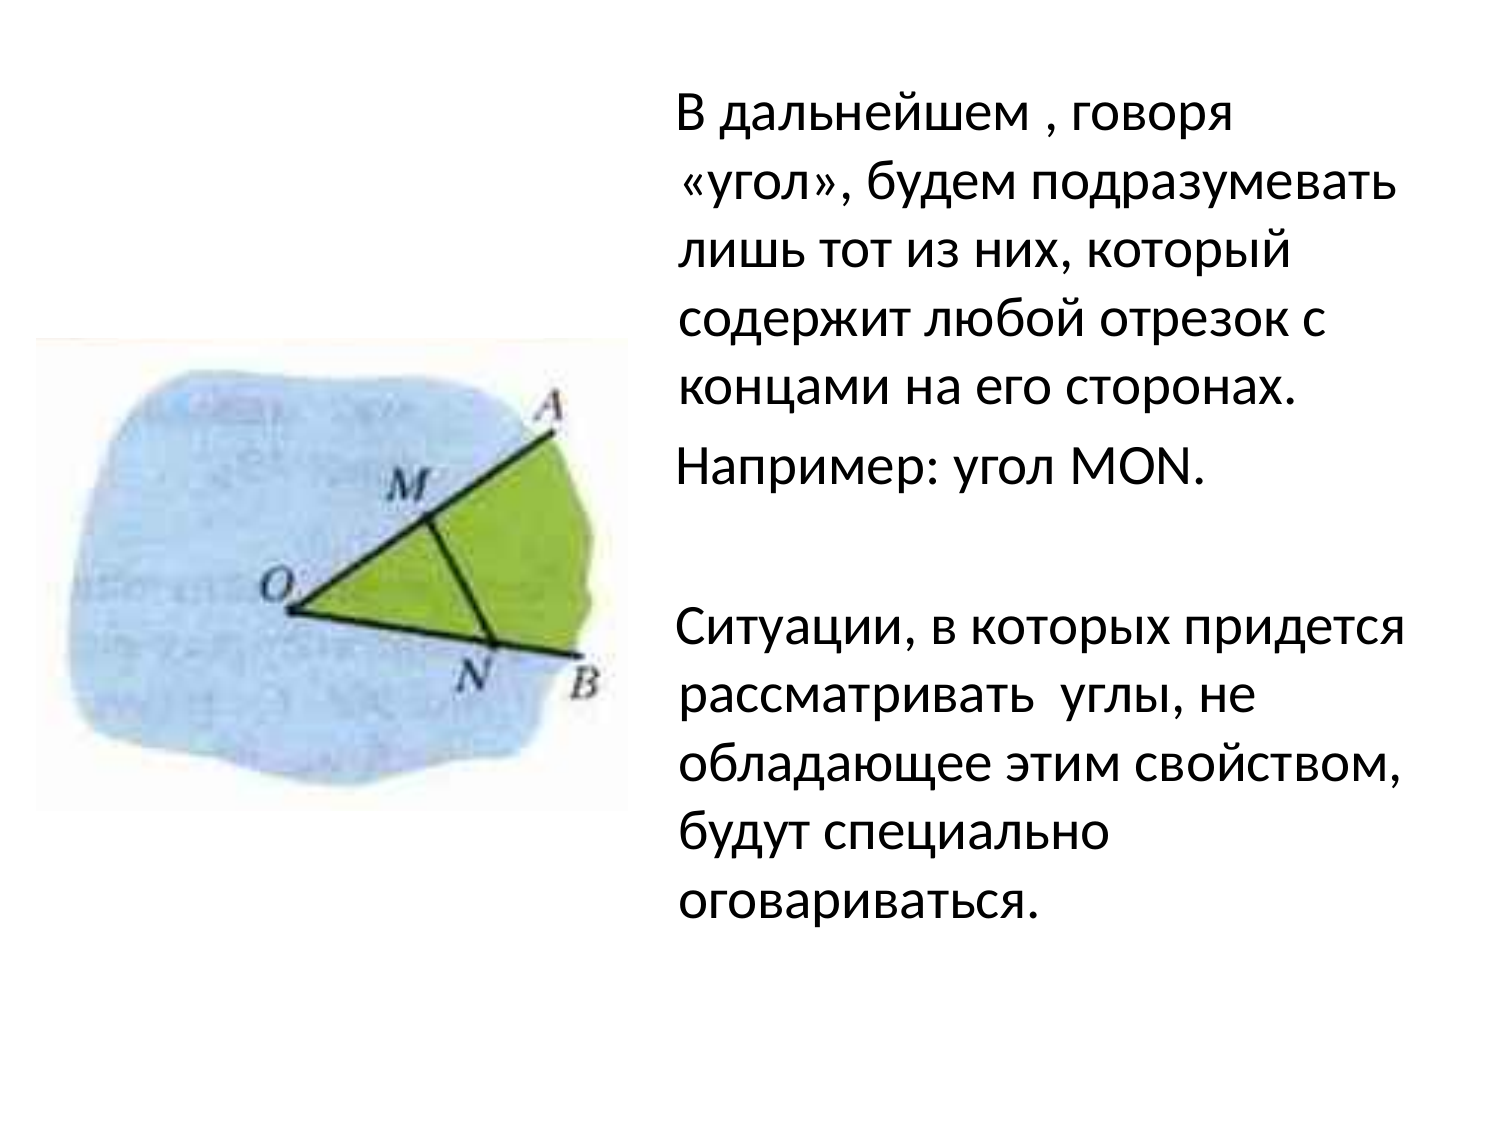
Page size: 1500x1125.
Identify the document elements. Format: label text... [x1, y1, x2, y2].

list В дальнейшем , говоря «угол», будем подразумевать лишь тот из них, который содержит любой отрезок с концами на его сторонах. Например: угол MON. Ситуации, в которых придется рассматривать углы, не обладающее этим свойством, будут специально оговариваться. [608, 66, 1425, 1005]
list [36, 337, 628, 811]
